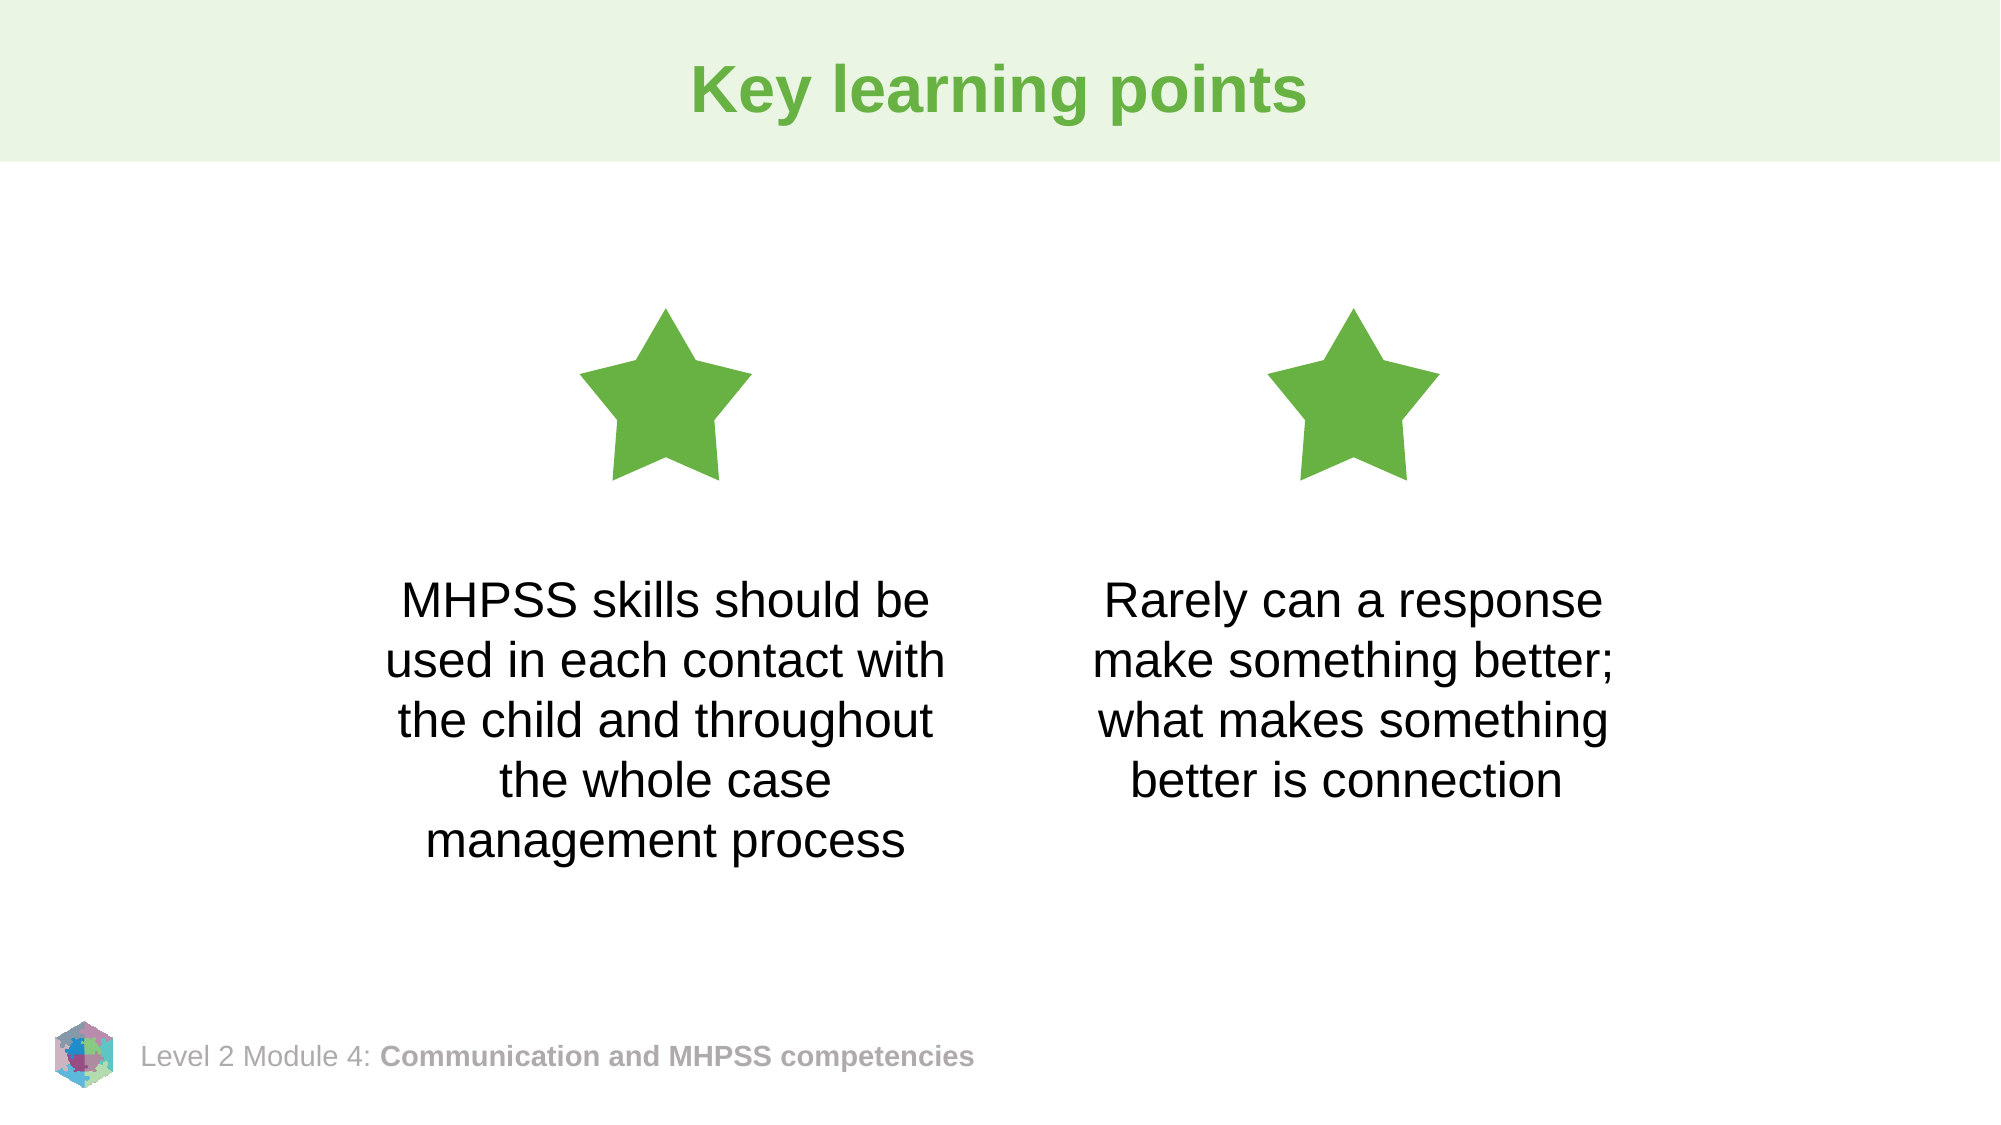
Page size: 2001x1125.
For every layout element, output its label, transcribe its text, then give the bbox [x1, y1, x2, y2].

text_box Rarely can a response make something better; what makes something better is connection [1051, 559, 1657, 815]
title Key learning points [137, 19, 1863, 163]
text_box MHPSS skills should be used in each contact with the child and throughout the whole case management process [347, 559, 985, 875]
text_box [579, 308, 753, 481]
picture [55, 1021, 113, 1088]
text_box [1267, 308, 1440, 481]
